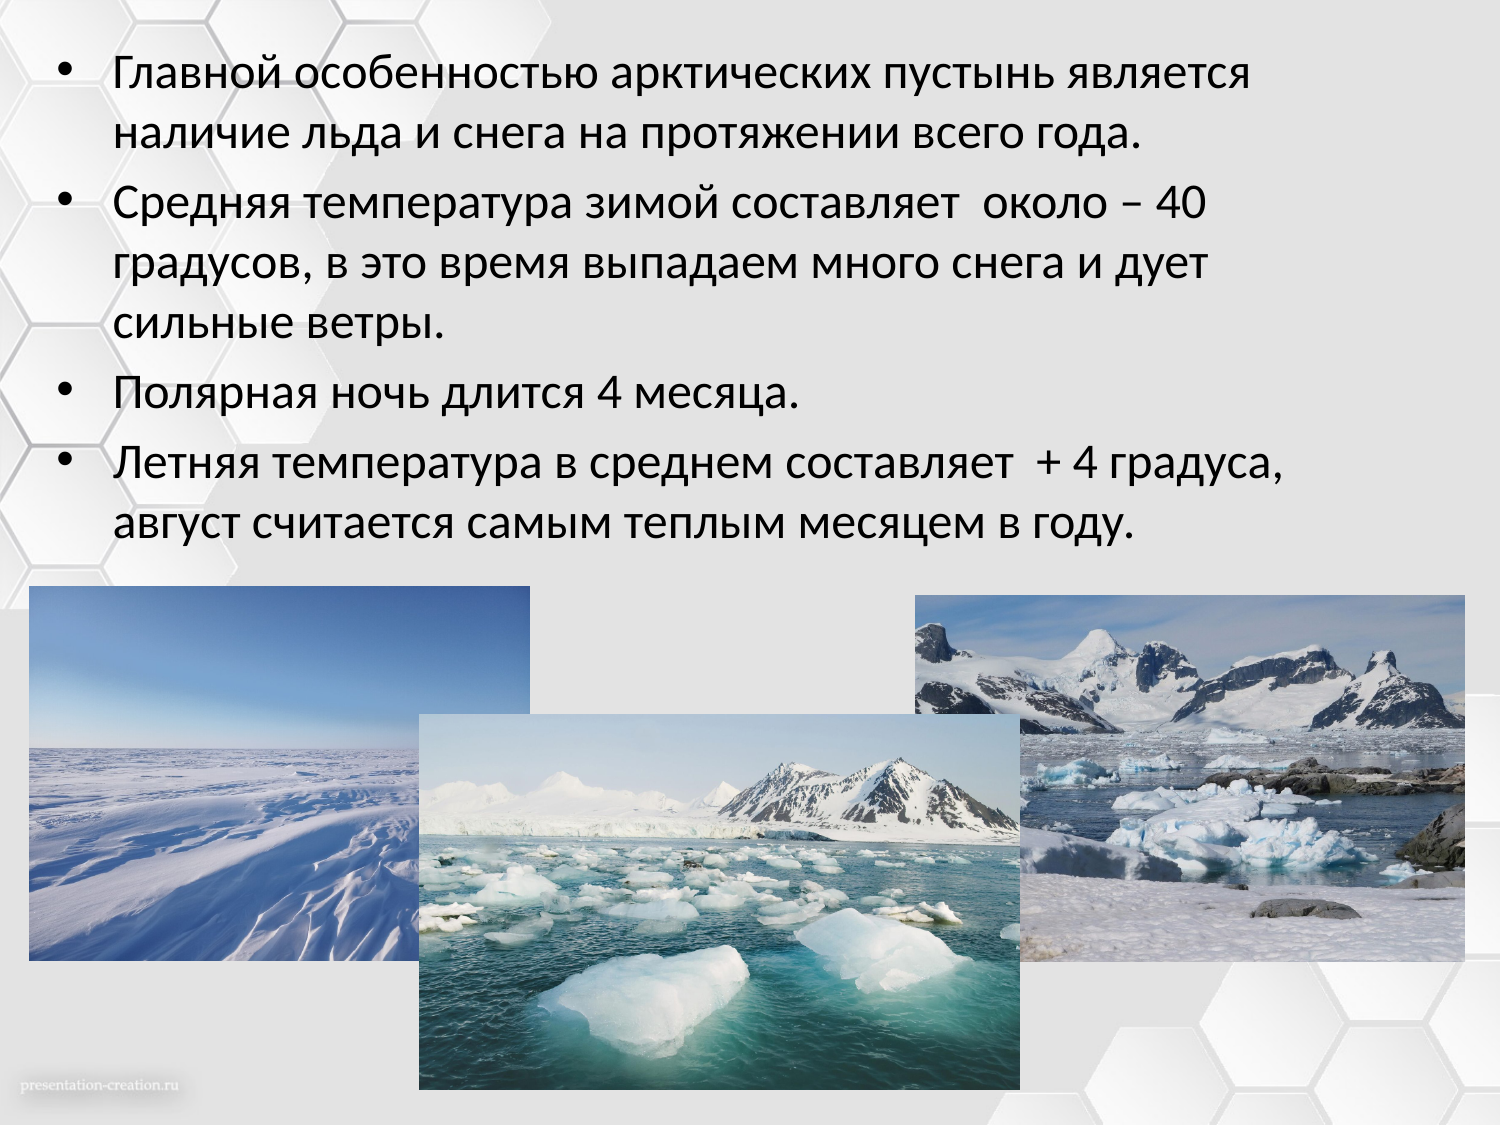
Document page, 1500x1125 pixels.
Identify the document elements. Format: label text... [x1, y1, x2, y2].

list Главной особенностью арктических пустынь является наличие льда и снега на протяжении всего года. Средняя температура зимой составляет около – 40 градусов, в это время выпадаем много снега и дует сильные ветры. Полярная ночь длится 4 месяца. Летняя температура в среднем составляет + 4 градуса, август считается самым теплым месяцем в году. [41, 30, 1306, 712]
picture [0, 0, 1500, 1125]
